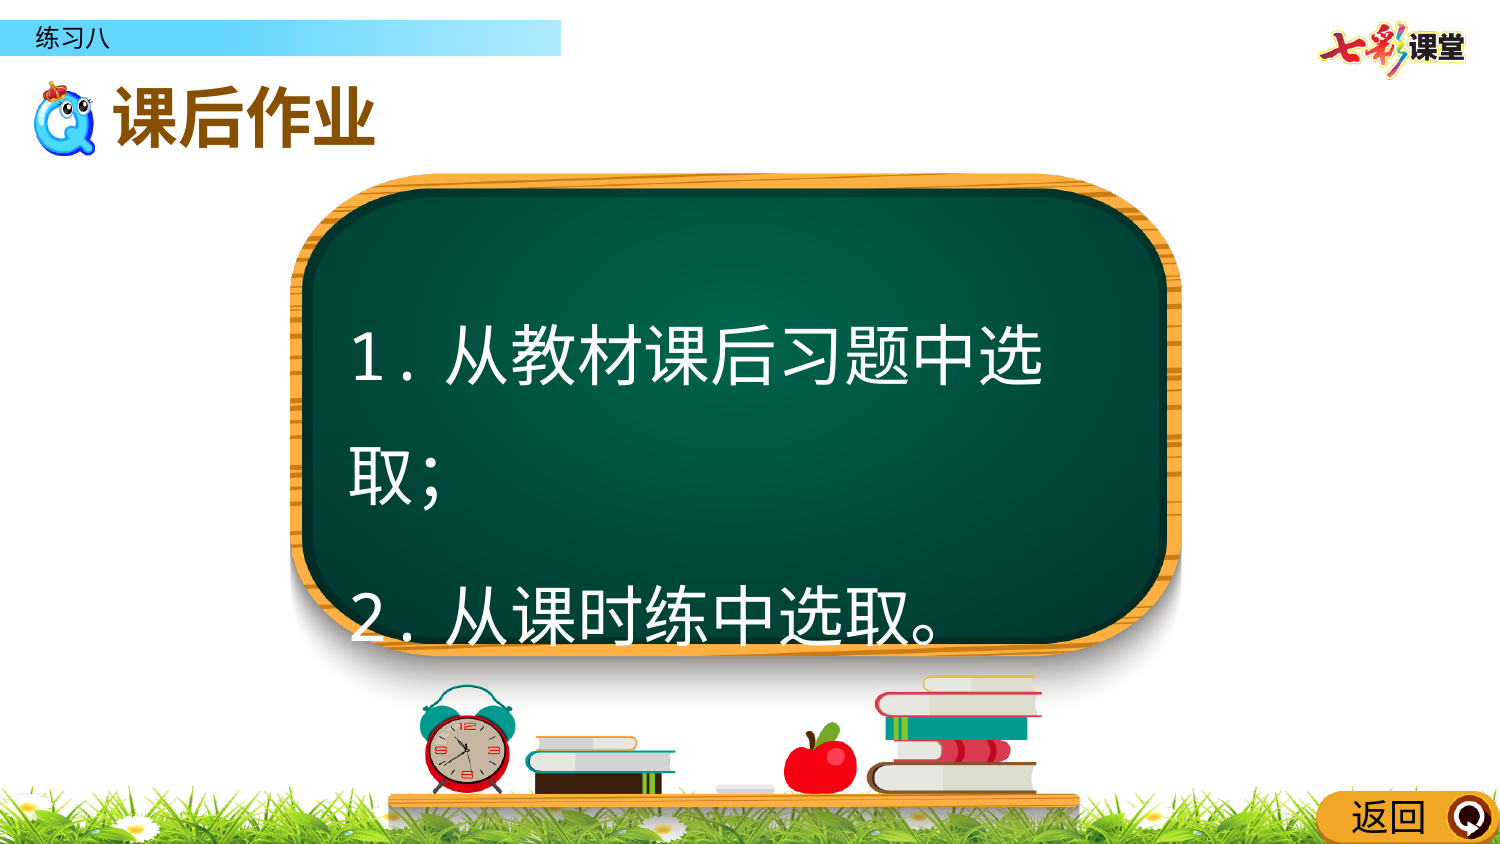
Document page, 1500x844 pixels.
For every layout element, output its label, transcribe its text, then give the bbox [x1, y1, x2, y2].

picture [1316, 20, 1468, 80]
picture [34, 80, 96, 157]
text_box 课后作业 [100, 69, 404, 161]
picture [0, 173, 1500, 844]
